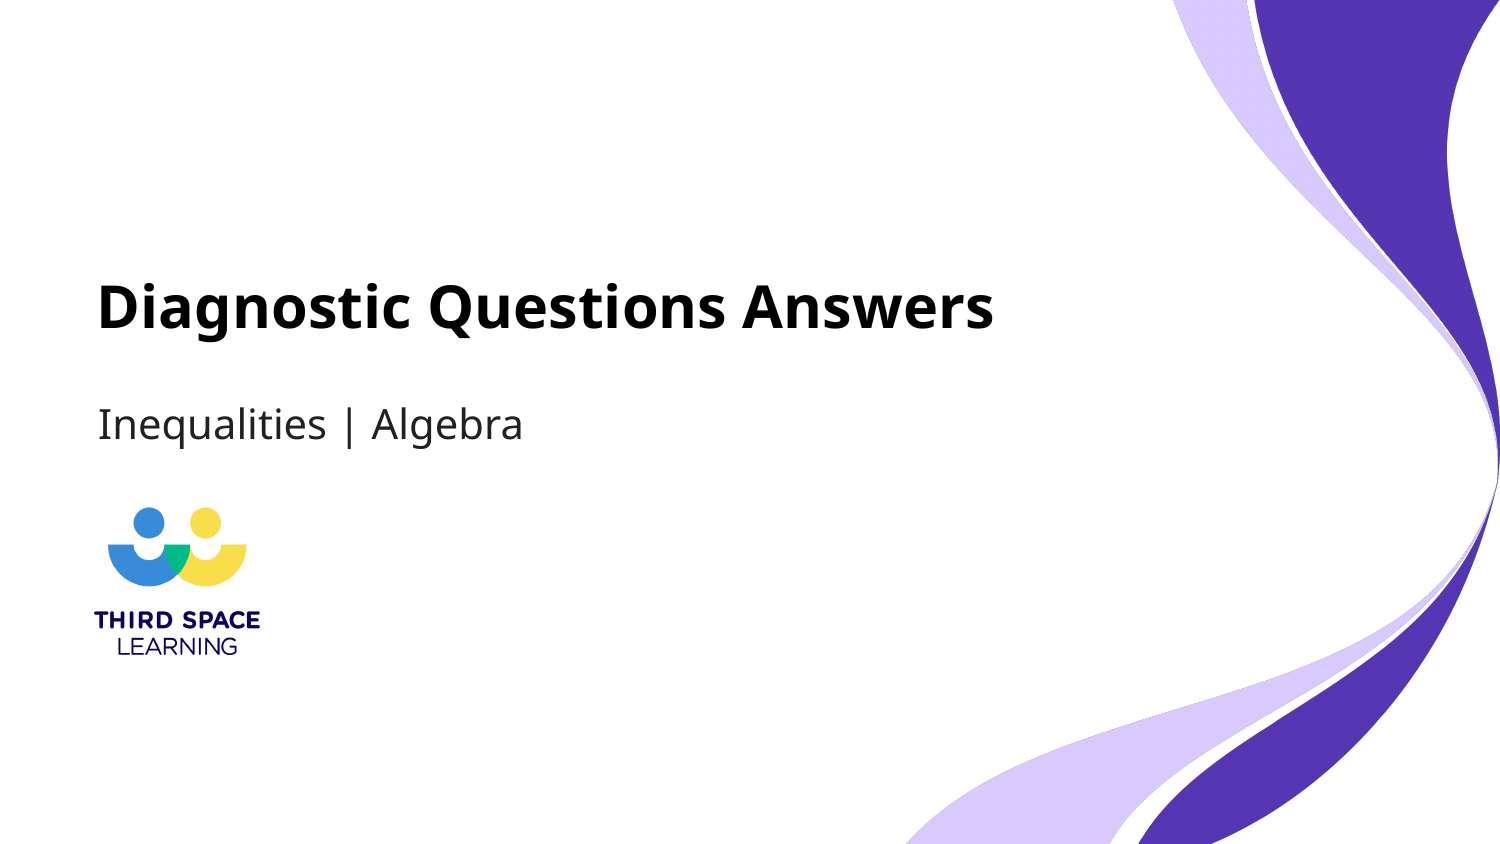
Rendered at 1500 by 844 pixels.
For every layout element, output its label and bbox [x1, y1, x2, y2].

picture [94, 507, 260, 655]
picture [901, 0, 1500, 844]
